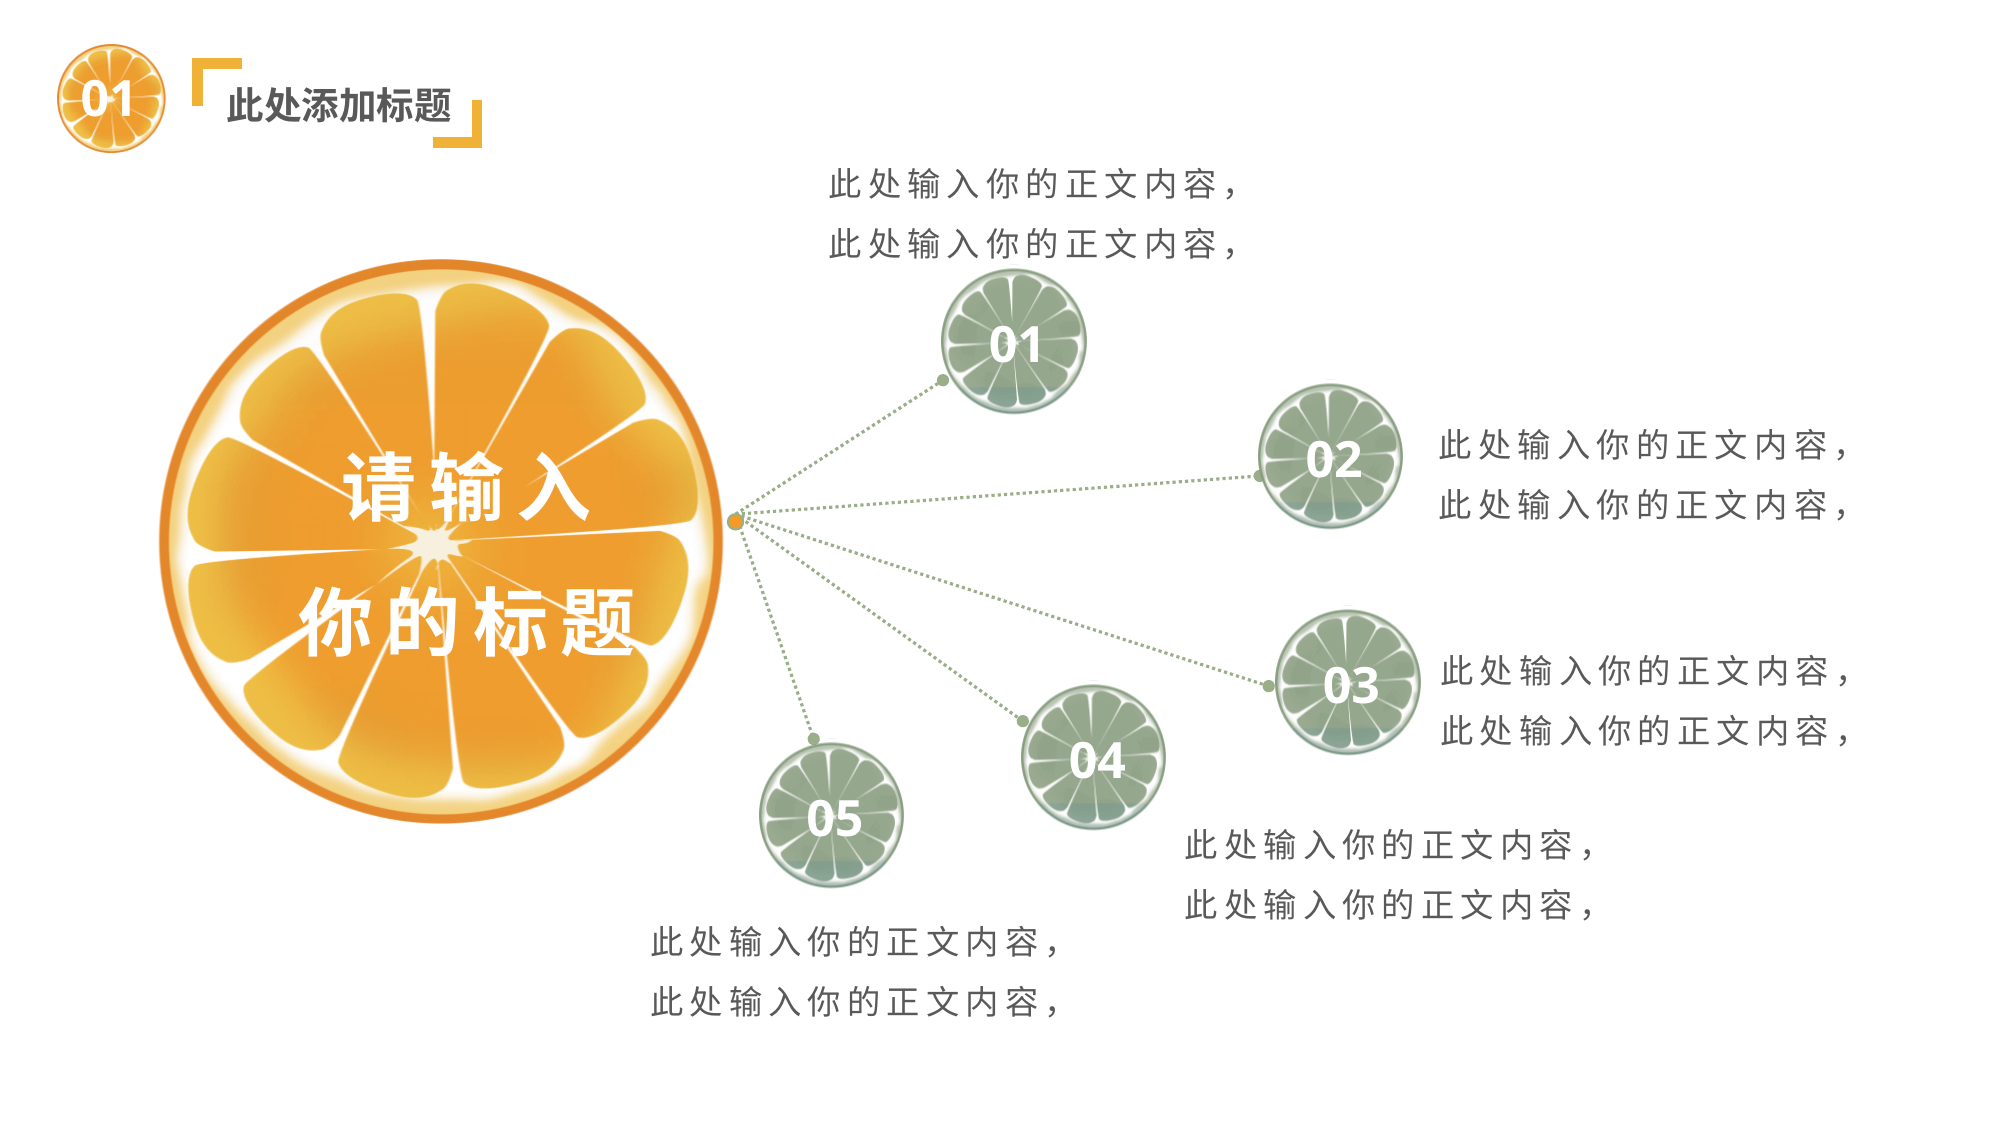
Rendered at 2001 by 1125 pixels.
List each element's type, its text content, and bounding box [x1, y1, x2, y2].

text_box 此处输入你的正文内容，此处输入你的正文内容， [635, 893, 1090, 1029]
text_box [756, 380, 1269, 739]
text_box 此处输入你的正文内容，此处输入你的正文内容， [1424, 397, 1879, 532]
picture [143, 259, 756, 839]
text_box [1271, 605, 1426, 761]
text_box 此处输入你的正文内容，此处输入你的正文内容， [1169, 796, 1625, 931]
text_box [1017, 680, 1172, 837]
text_box 此处输入你的正文内容，此处输入你的正文内容， [813, 136, 1269, 271]
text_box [54, 44, 477, 156]
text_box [755, 738, 910, 894]
text_box 此处输入你的正文内容，此处输入你的正文内容， [1426, 623, 1881, 758]
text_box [1254, 379, 1409, 535]
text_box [937, 264, 1092, 420]
